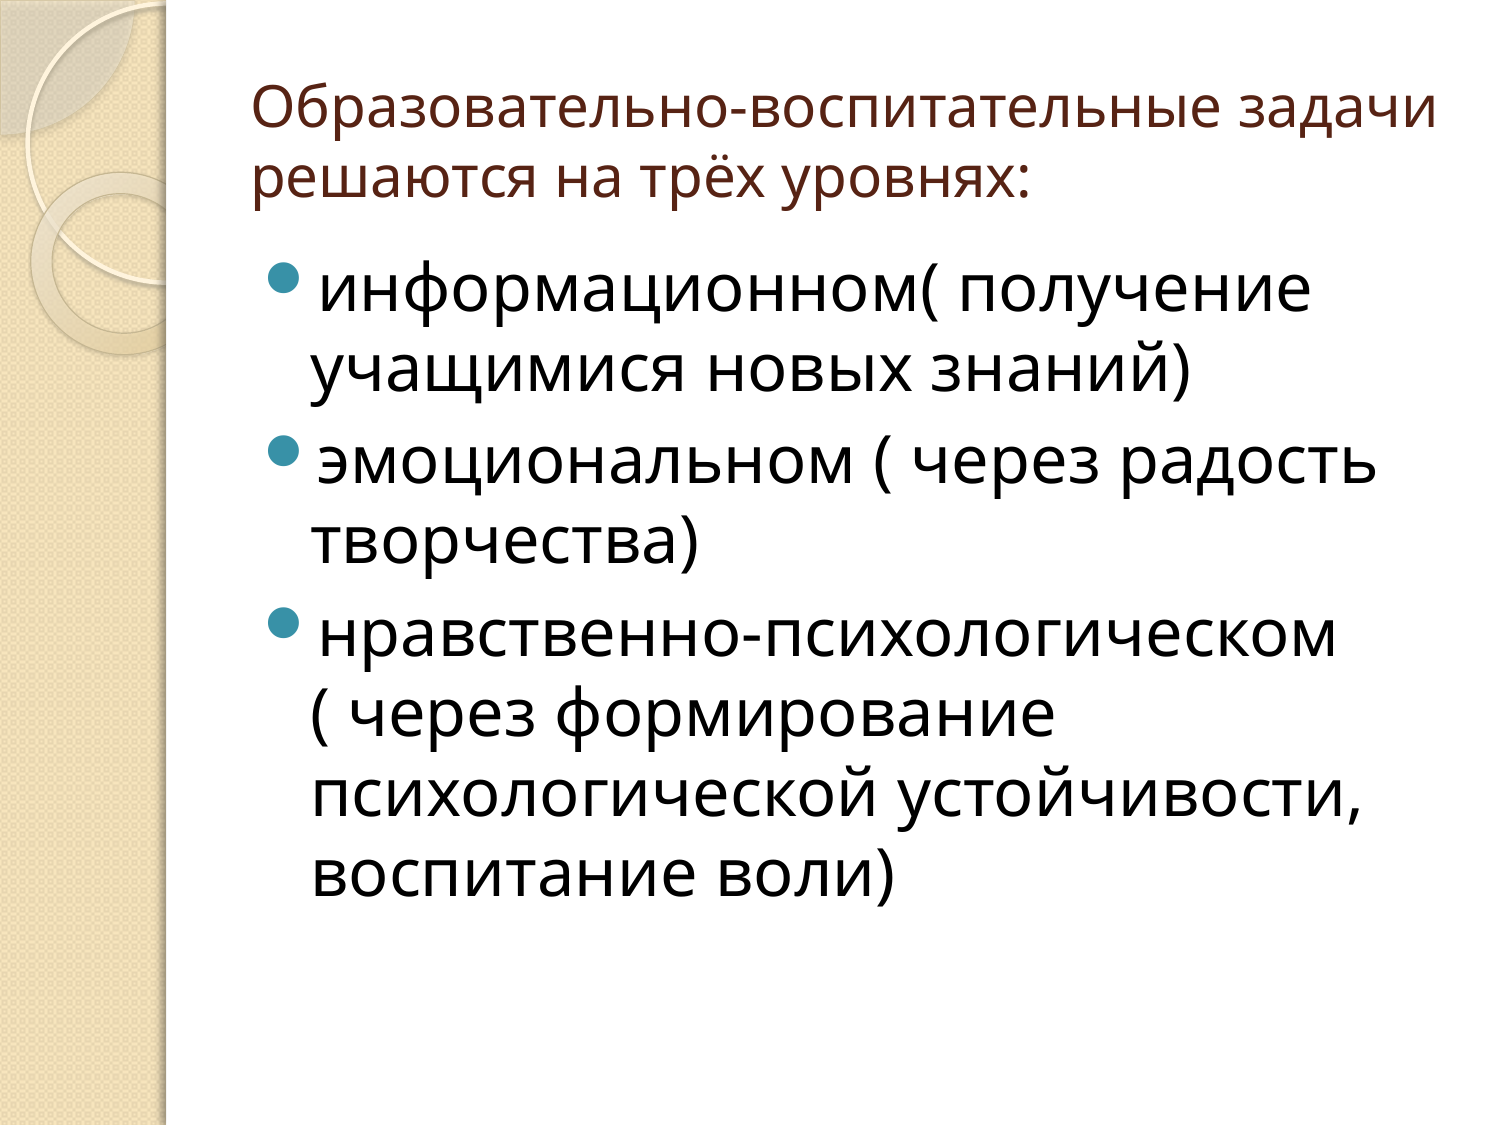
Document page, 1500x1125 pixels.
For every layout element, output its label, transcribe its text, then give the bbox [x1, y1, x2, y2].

list информационном( получение учащимися новых знаний) эмоциональном ( через радость творчества) нравственно-психологическом ( через формирование психологической устойчивости, воспитание воли) [235, 237, 1466, 1025]
title Образовательно-воспитательные задачи решаются на трёх уровнях: [235, 45, 1466, 233]
